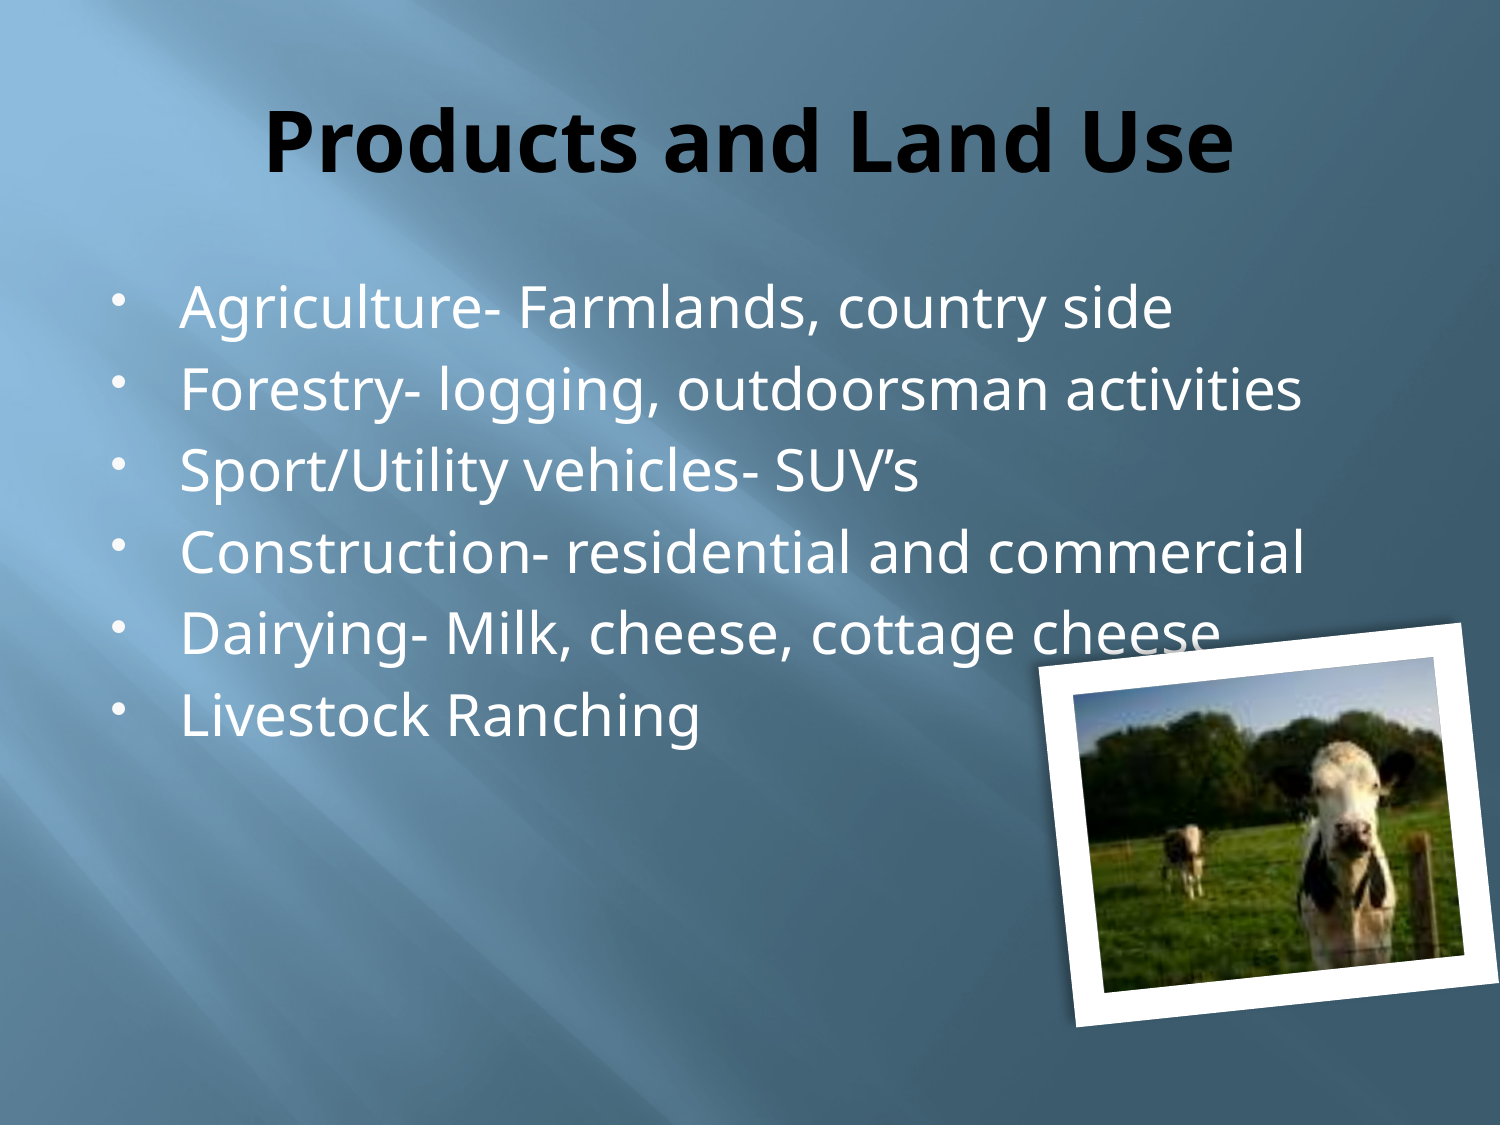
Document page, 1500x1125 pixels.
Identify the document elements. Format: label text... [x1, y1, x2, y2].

picture [1074, 658, 1464, 992]
title Products and Land Use [75, 45, 1425, 233]
list Agriculture- Farmlands, country side Forestry- logging, outdoorsman activities Sport/Utility vehicles- SUV’s Construction- residential and commercial Dairying- Milk, cheese, cottage cheese Livestock Ranching [75, 262, 1425, 1035]
